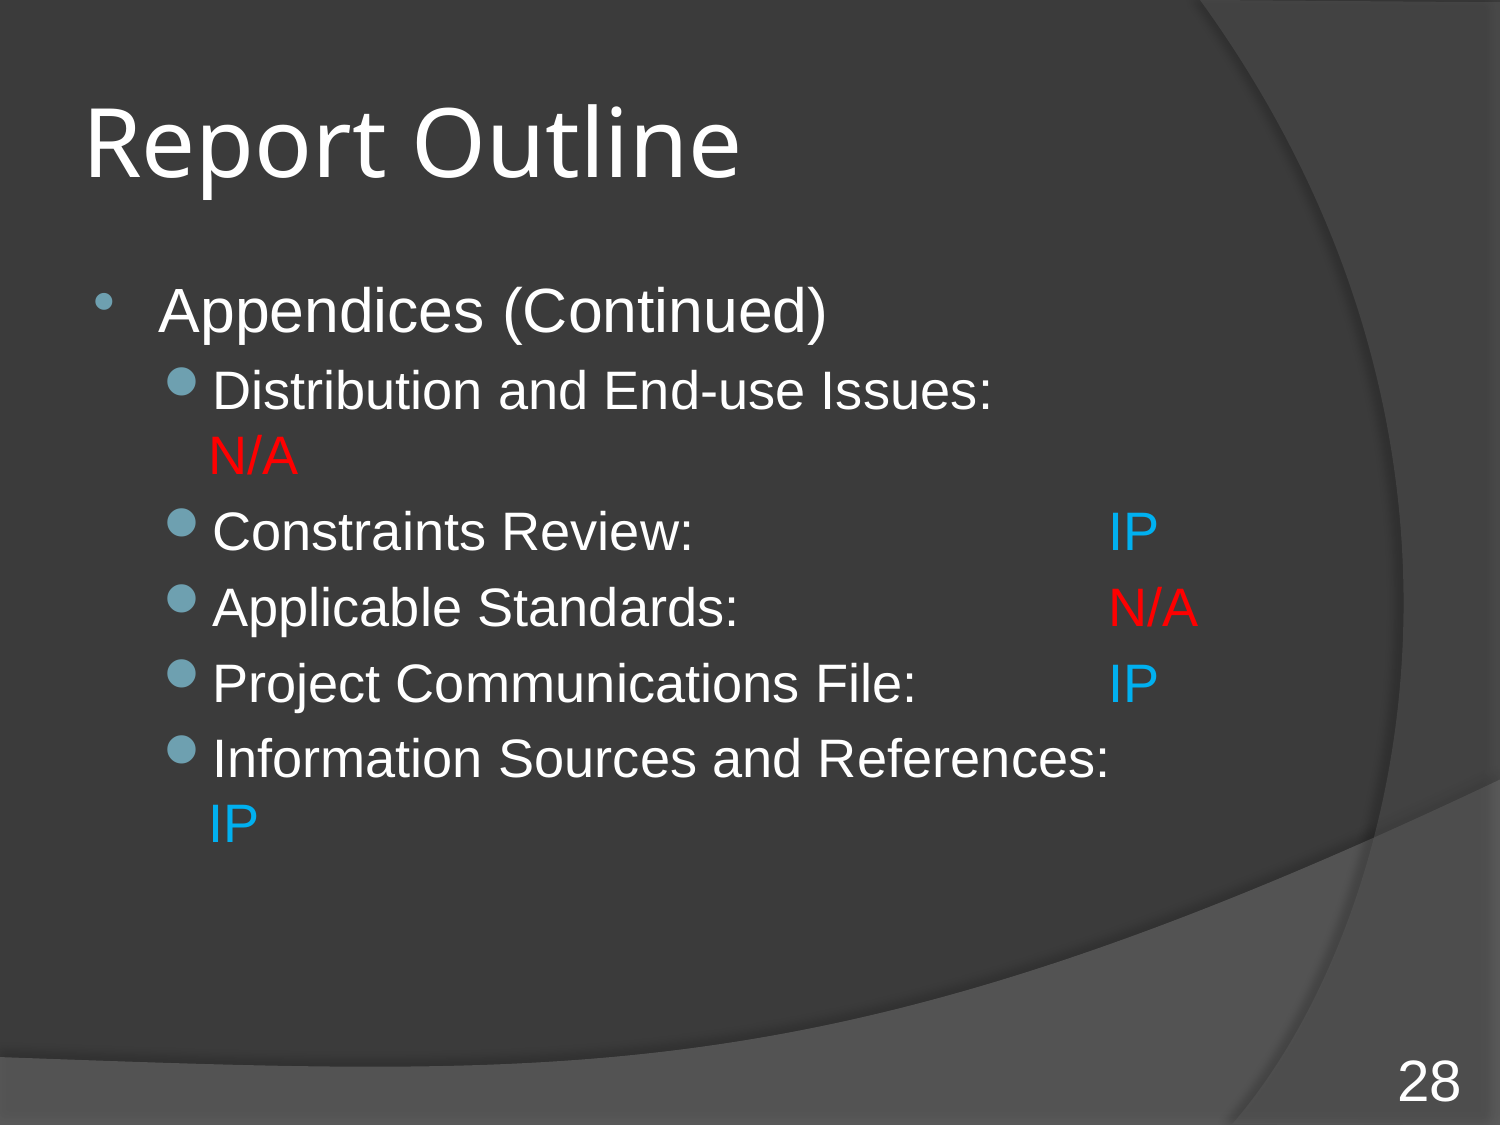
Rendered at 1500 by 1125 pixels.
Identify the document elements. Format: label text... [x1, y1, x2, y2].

list Appendices (Continued) Distribution and End-use Issues: N/A Constraints Review: IP Applicable Standards: N/A Project Communications File: IP Information Sources and References: IP [75, 262, 1300, 1005]
title Report Outline [75, 45, 1300, 233]
slide_number 28 [1337, 1053, 1463, 1114]
